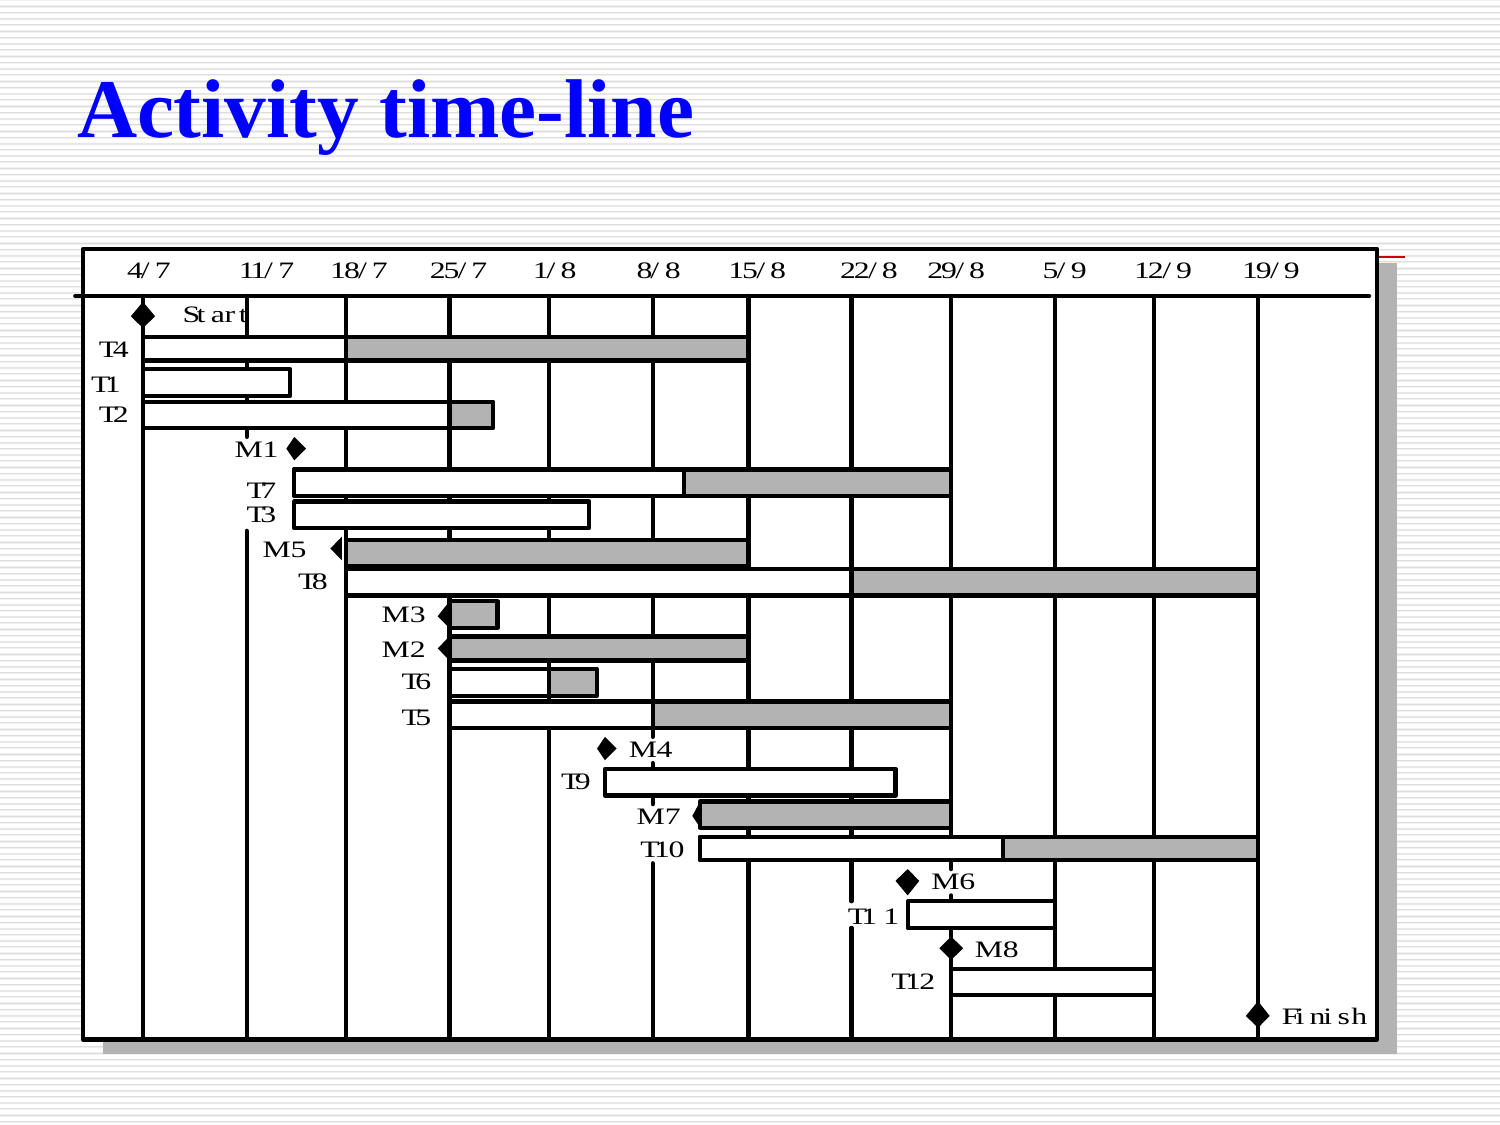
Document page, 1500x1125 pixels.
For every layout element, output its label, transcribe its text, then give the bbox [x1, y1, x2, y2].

picture [0, 0, 1500, 1125]
title Activity time-line [62, 42, 1338, 161]
